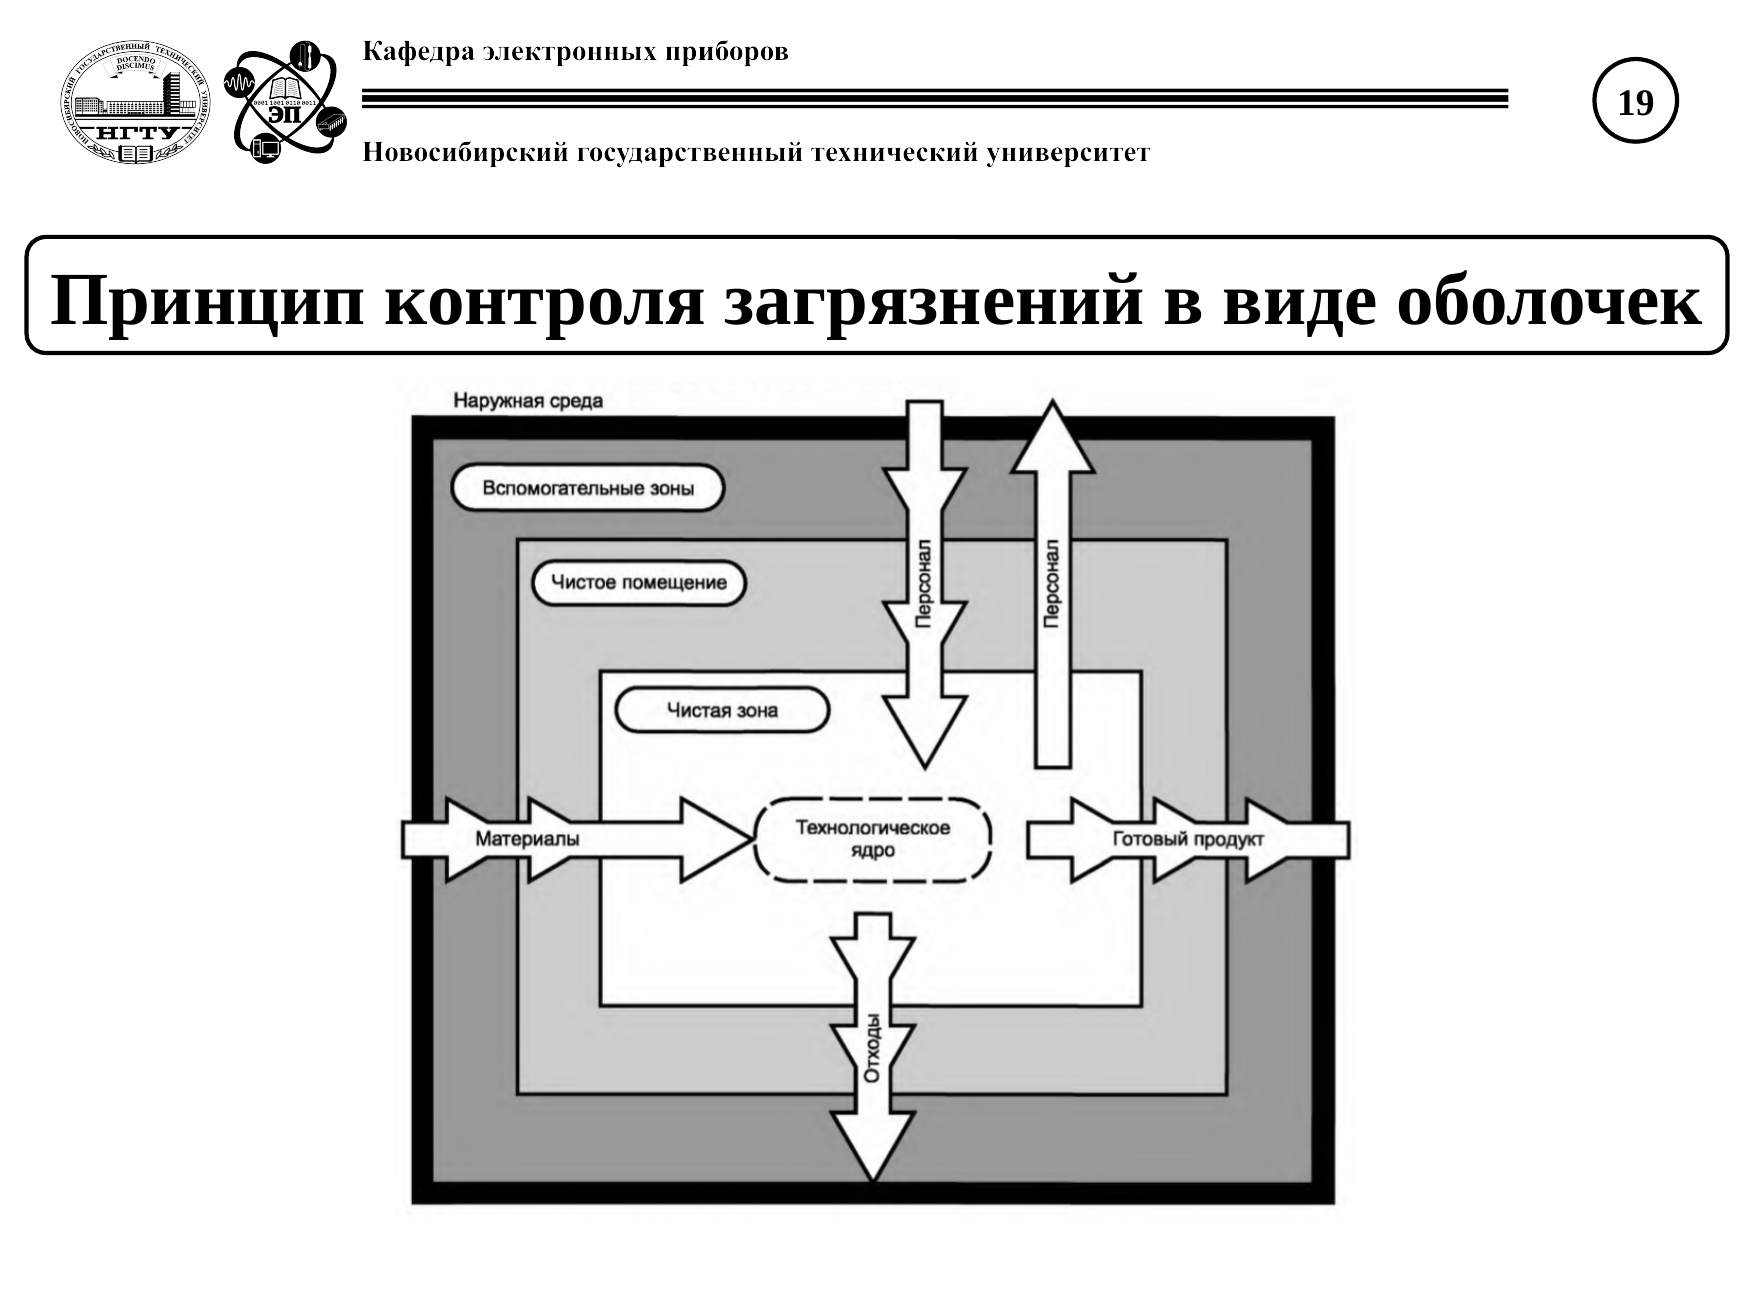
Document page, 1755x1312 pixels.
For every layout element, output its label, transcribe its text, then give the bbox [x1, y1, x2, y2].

picture [0, 0, 1755, 1312]
text_box 19 [1594, 58, 1678, 142]
text_box Принцип контроля загрязнений в виде оболочек [24, 234, 1730, 356]
